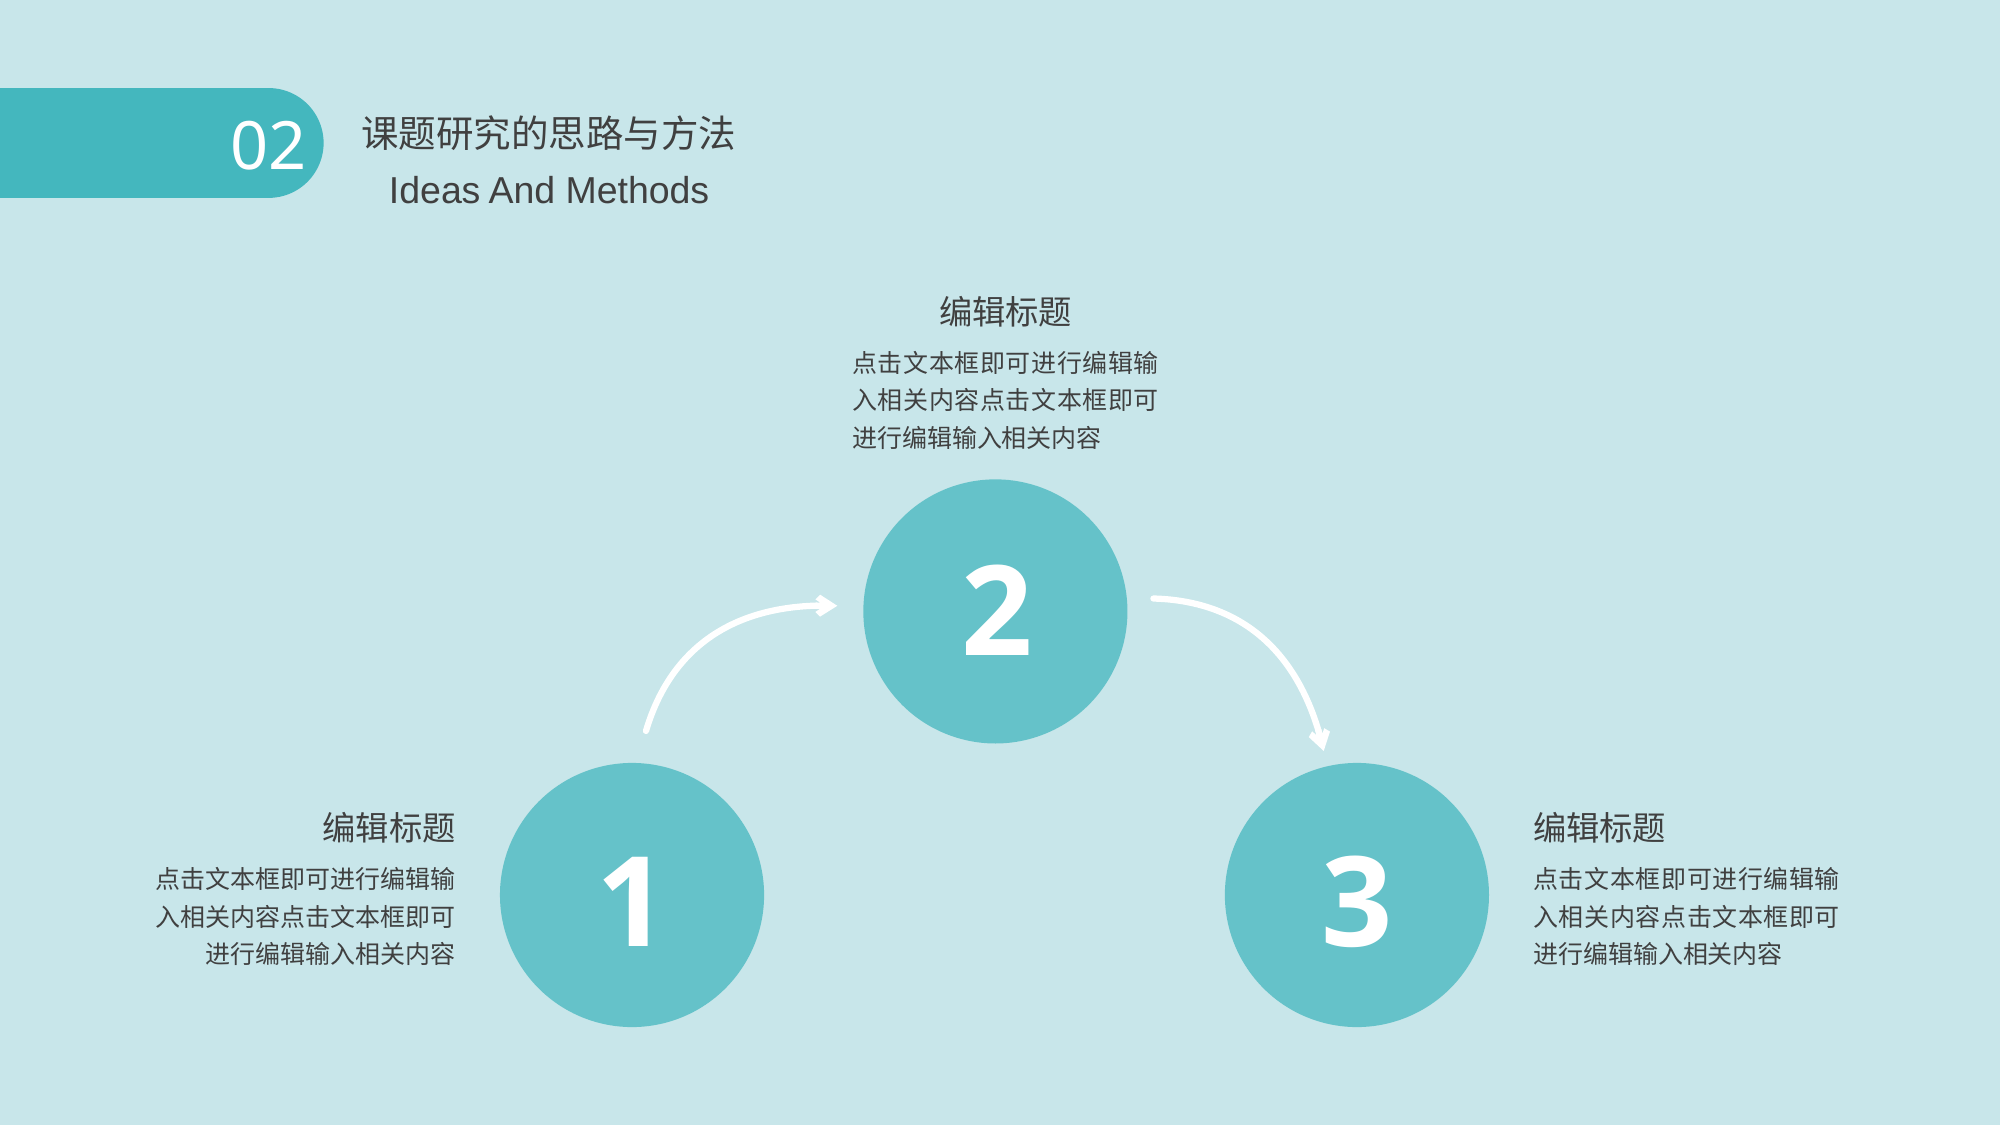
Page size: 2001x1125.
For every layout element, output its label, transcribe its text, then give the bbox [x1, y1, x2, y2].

text_box [1223, 761, 1491, 1029]
text_box 编辑标题 [894, 283, 1118, 339]
text_box 编辑标题 [247, 799, 471, 855]
text_box 编辑标题 [1518, 799, 1742, 855]
text_box 02 [196, 95, 341, 158]
text_box [239, 87, 298, 95]
text_box 3 [1275, 821, 1439, 972]
text_box 1 [550, 821, 714, 972]
text_box Ideas And Methods [137, 158, 961, 219]
text_box [498, 761, 766, 1029]
text_box [0, 87, 258, 199]
text_box [862, 478, 1129, 745]
text_box 课题研究的思路与方法 [346, 57, 752, 158]
text_box [645, 598, 838, 732]
text_box [1152, 597, 1328, 751]
text_box 点击文本框即可进行编辑输入相关内容点击文本框即可进行编辑输入相关内容 [837, 332, 1175, 460]
text_box 点击文本框即可进行编辑输入相关内容点击文本框即可进行编辑输入相关内容 [133, 848, 471, 976]
text_box 点击文本框即可进行编辑输入相关内容点击文本框即可进行编辑输入相关内容 [1518, 848, 1856, 976]
text_box 2 [914, 530, 1079, 681]
